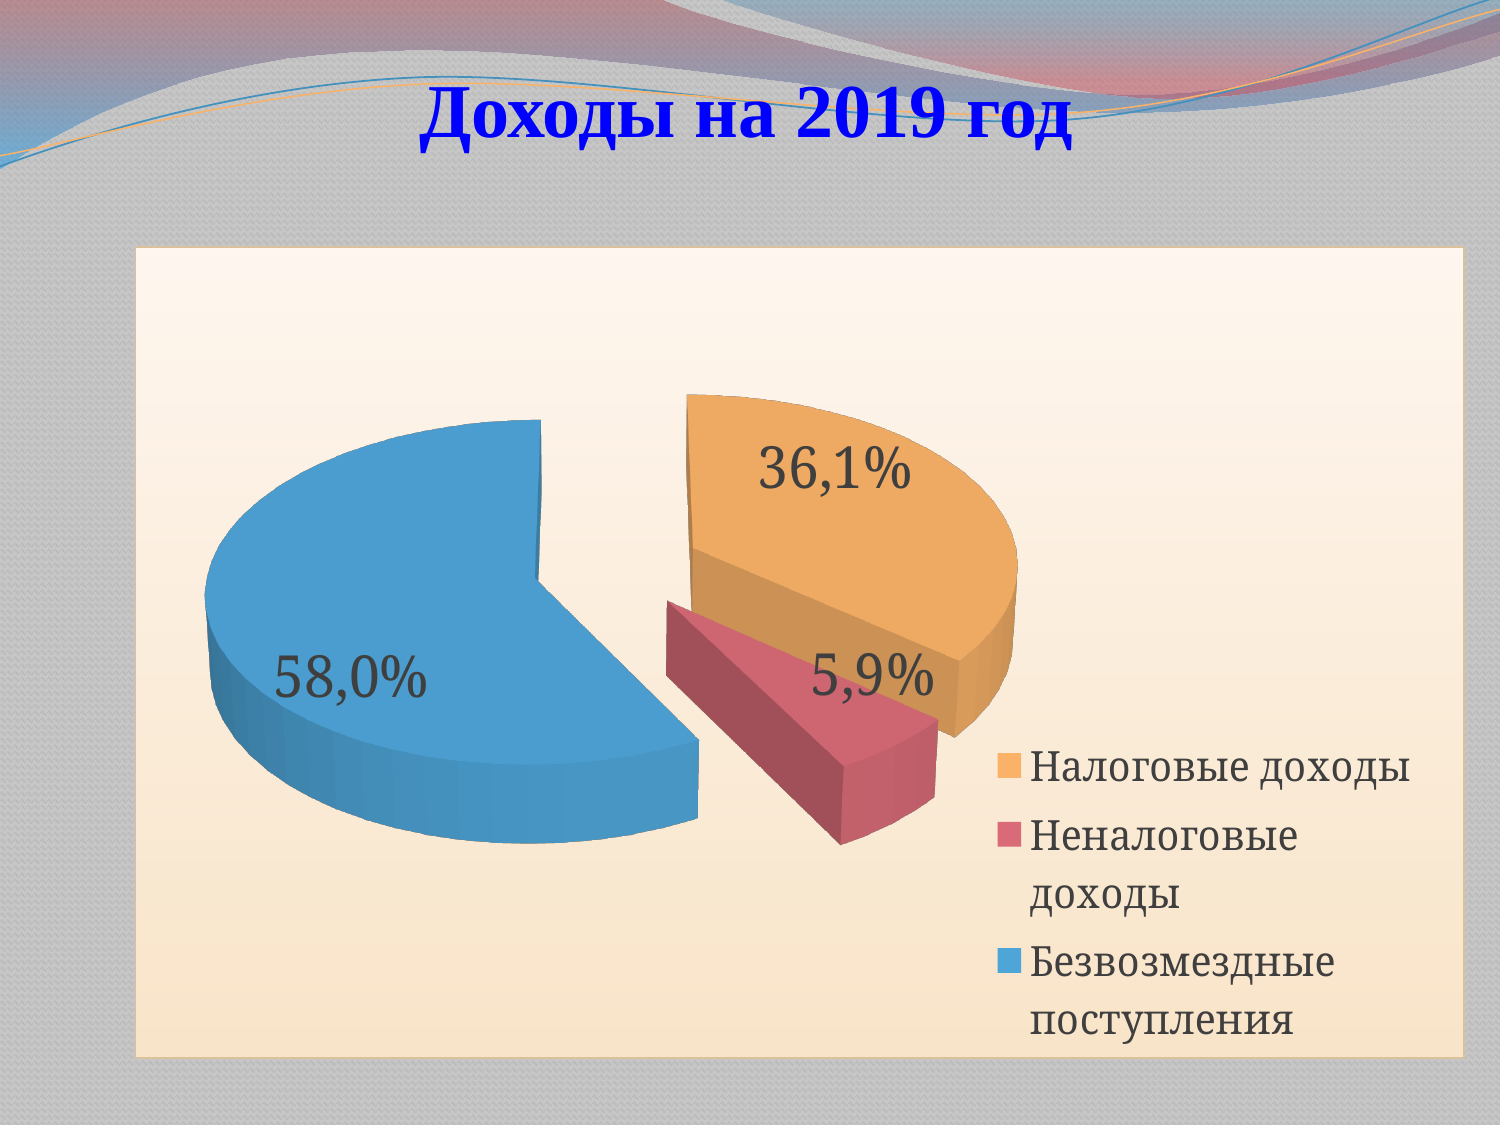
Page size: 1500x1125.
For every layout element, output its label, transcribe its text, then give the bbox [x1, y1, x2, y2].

chart [58, 245, 1466, 1060]
title Доходы на 2019 год [75, 52, 1418, 153]
